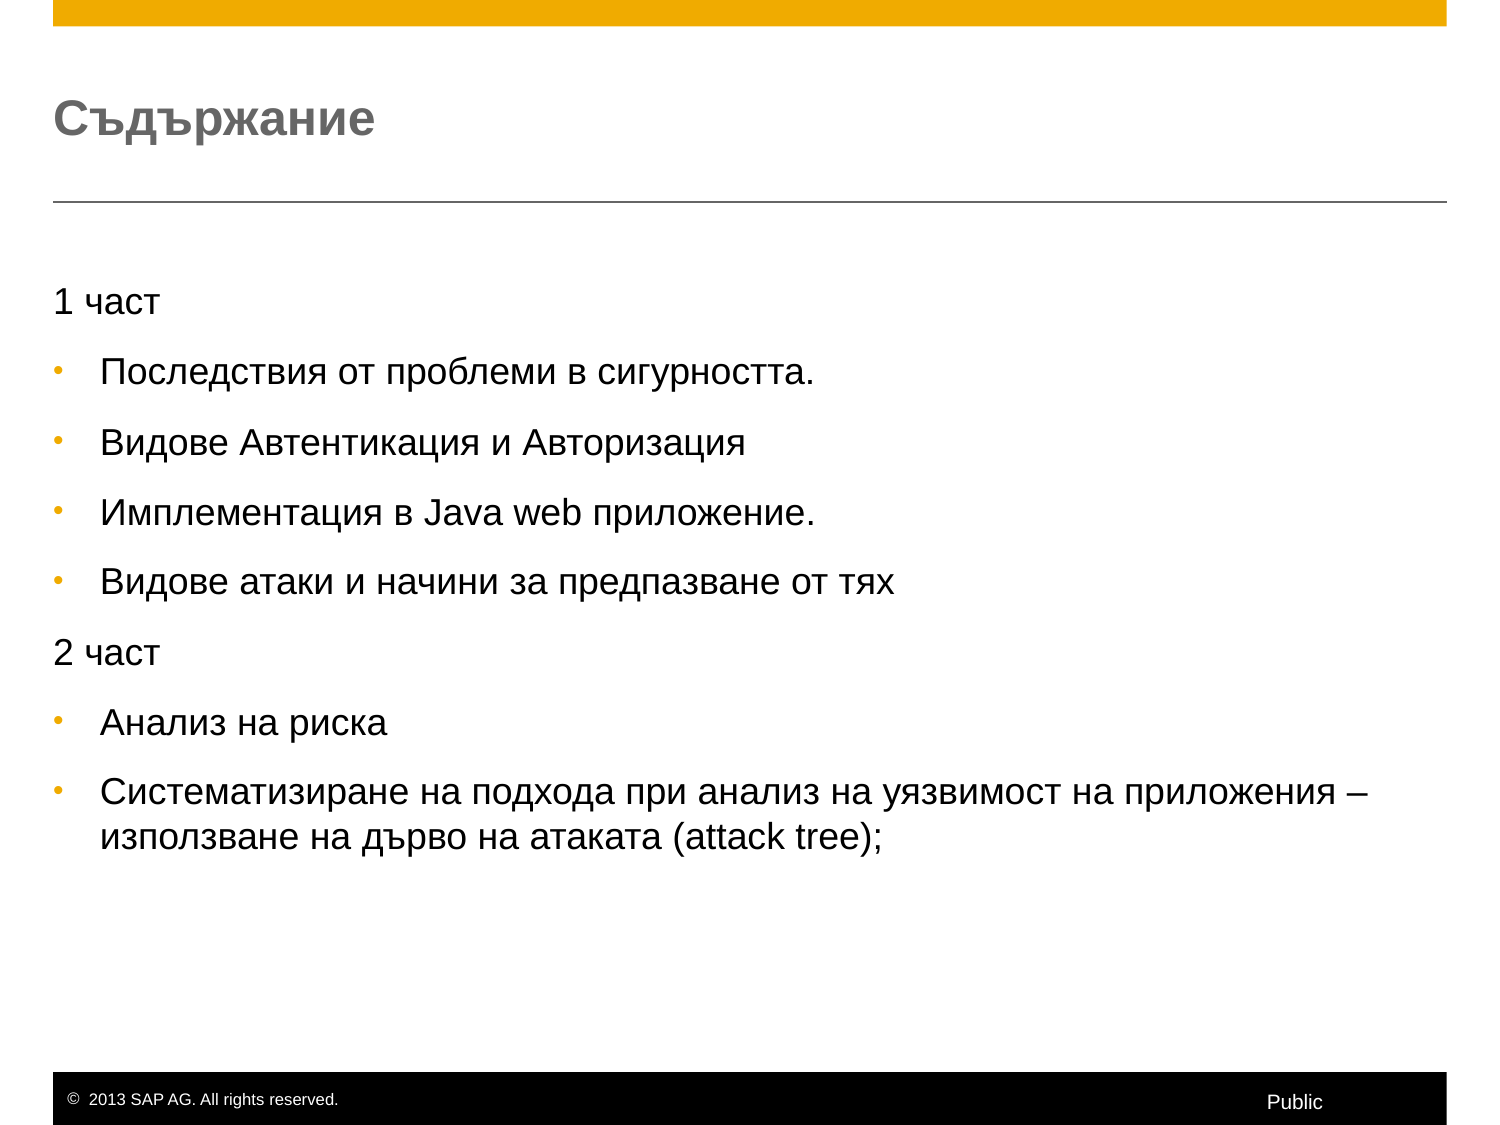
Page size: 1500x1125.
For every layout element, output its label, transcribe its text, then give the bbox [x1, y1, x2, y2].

title Съдържание [53, 53, 1447, 178]
list 1 част Последствия от проблеми в сигурността. Видове Автентикация и Авторизация Имплементация в Java web приложение. Видове атаки и начини за предпазване от тях 2 част Анализ на риска Систематизиране на подхода при анализ на уязвимост на приложения – използване на дърво на атаката (attack tree); [53, 277, 1447, 982]
